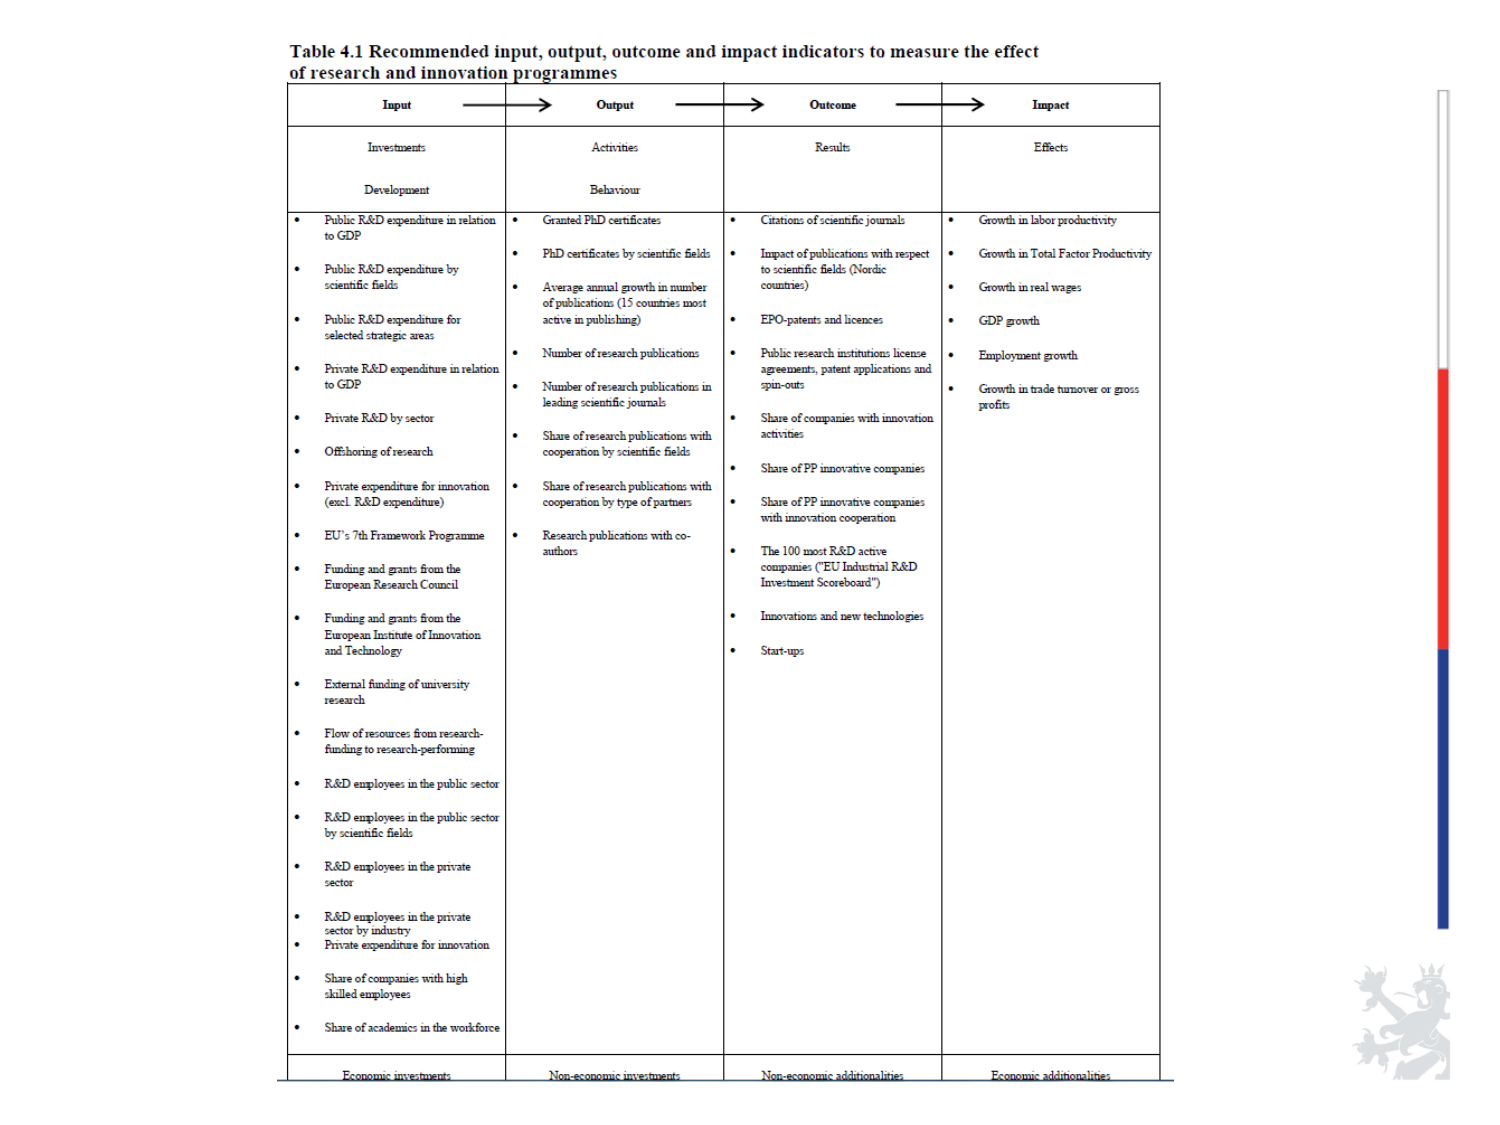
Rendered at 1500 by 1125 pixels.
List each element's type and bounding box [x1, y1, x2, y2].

picture [1429, 84, 1458, 938]
list [277, 34, 1175, 1083]
picture [1347, 960, 1451, 1083]
